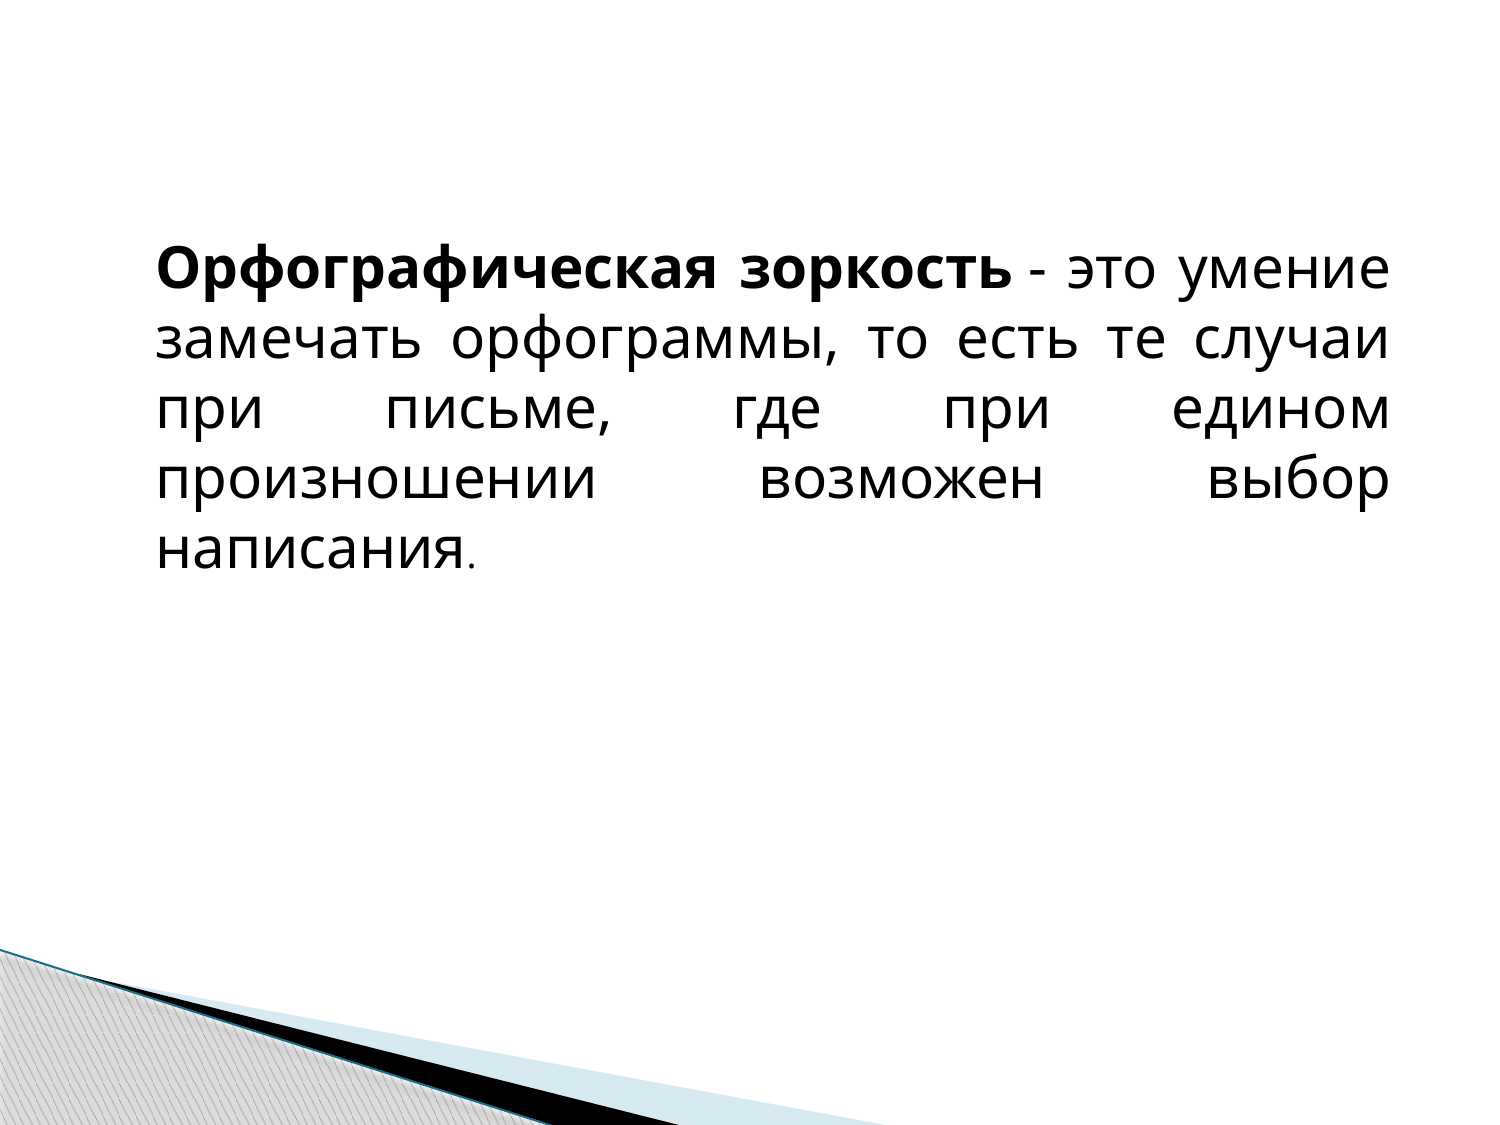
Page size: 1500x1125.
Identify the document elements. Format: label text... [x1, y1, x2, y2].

text_box Орфографическая зоркость - это умение замечать орфограммы, то есть те случаи при письме, где при едином произношении возможен выбор написания. [140, 222, 1407, 588]
